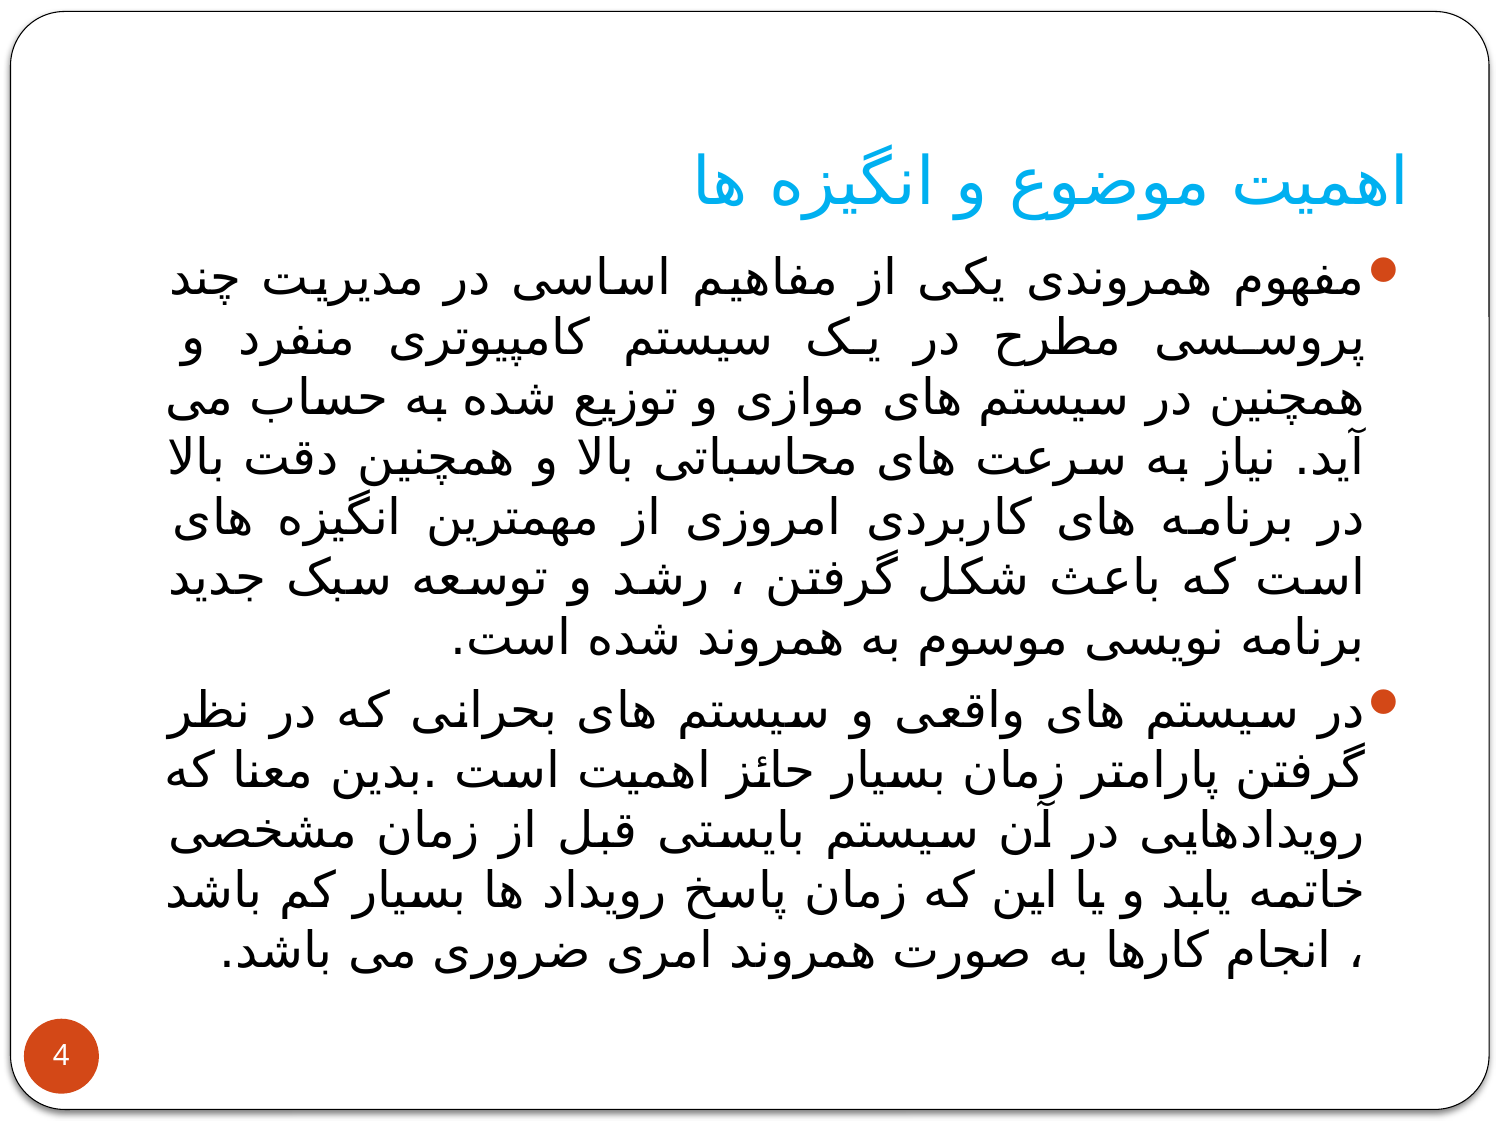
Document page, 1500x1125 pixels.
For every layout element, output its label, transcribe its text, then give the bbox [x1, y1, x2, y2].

title اهمیت موضوع و انگیزه ها [150, 45, 1425, 233]
slide_number 4 [23, 1018, 99, 1094]
list مفهوم همروندی یکی از مفاهیم اساسی در مدیریت چند پروسسی مطرح در یک سیستم کامپیوتری منفرد و همچنین در سیستم های موازی و توزیع شده به حساب می آید. نیاز به سرعت های محاسباتی بالا و همچنین دقت بالا در برنامه های کاربردی امروزی از مهمترین انگیزه های است که باعث شکل گرفتن ، رشد و توسعه سبک جدید برنامه نویسی موسوم به همروند شده است. در سیستم های واقعی و سیستم های بحرانی که در نظر گرفتن پارامتر زمان بسیار حائز اهمیت است .بدین معنا که رویدادهایی در آن سیستم بایستی قبل از زمان مشخصی خاتمه یابد و یا این که زمان پاسخ رویداد ها بسیار کم باشد ، انجام کارها به صورت همروند امری ضروری می باشد. [150, 237, 1425, 988]
